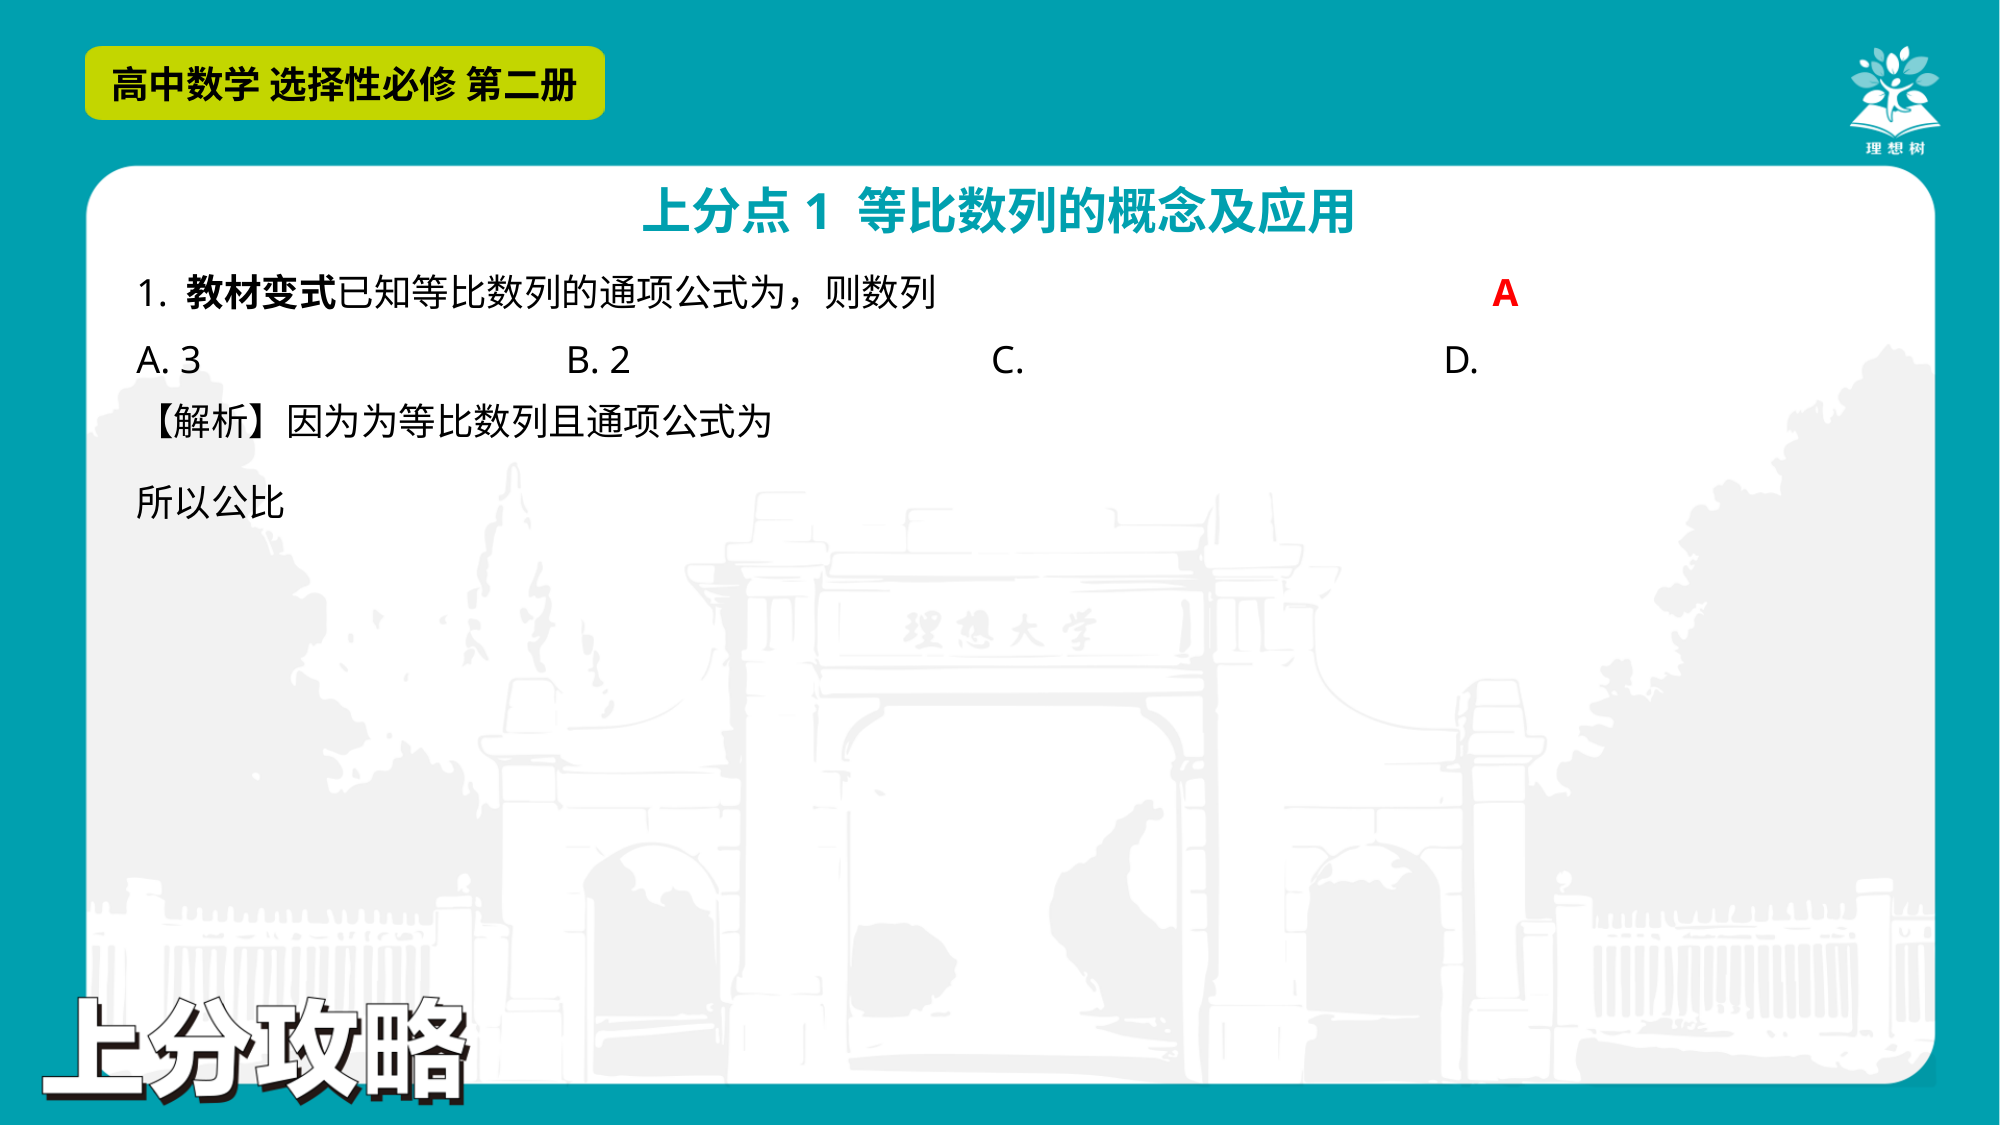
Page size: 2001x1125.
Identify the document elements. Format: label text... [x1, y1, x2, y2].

text_box A [1478, 246, 1533, 307]
picture [0, 0, 2000, 1125]
